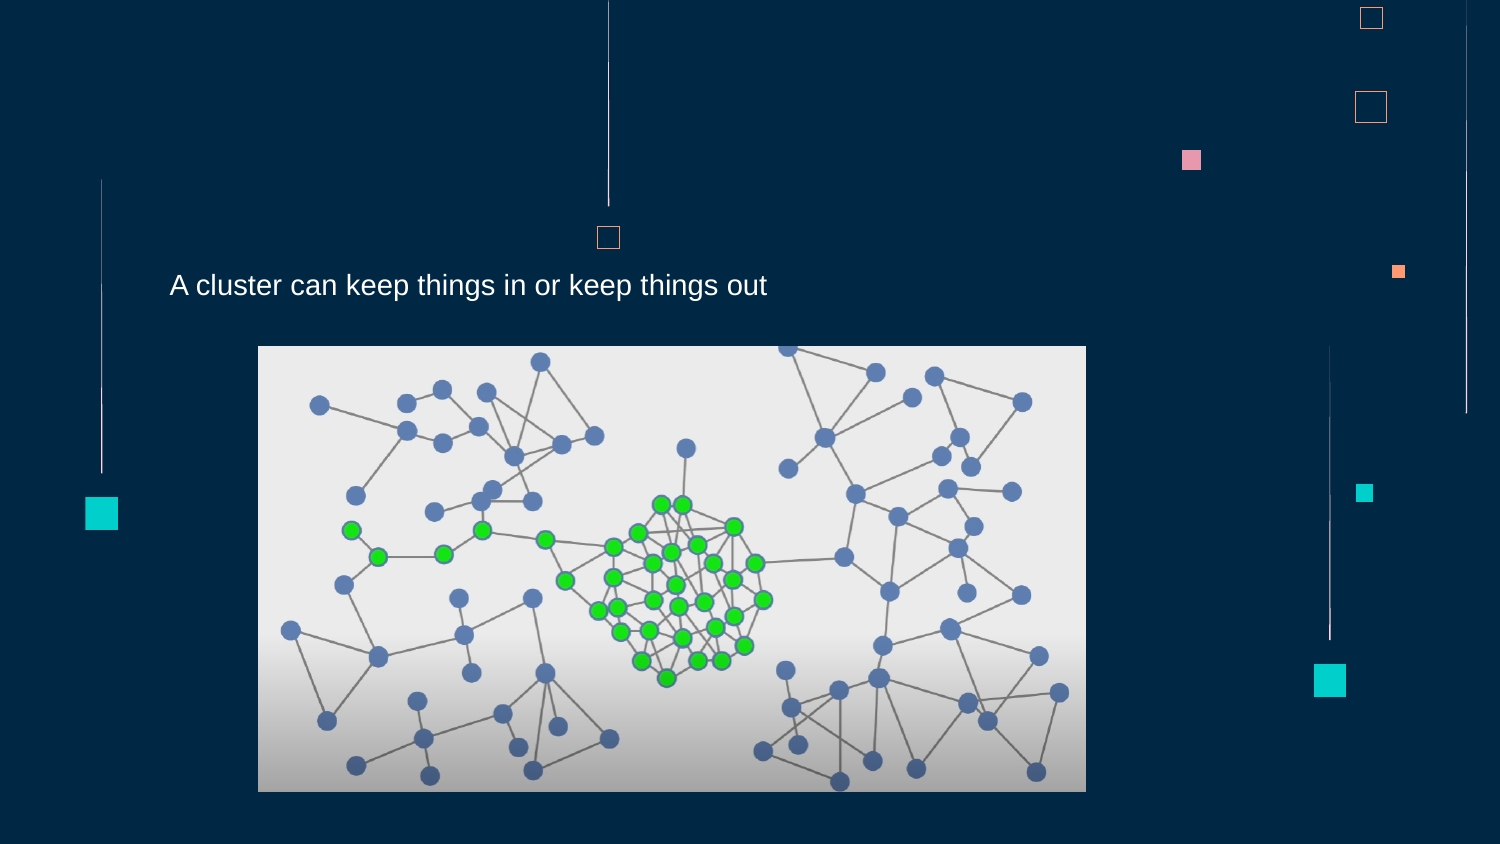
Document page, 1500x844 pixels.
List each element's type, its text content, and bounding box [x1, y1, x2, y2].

picture [258, 346, 1087, 792]
text_box A cluster can keep things in or keep things out [154, 258, 1273, 309]
